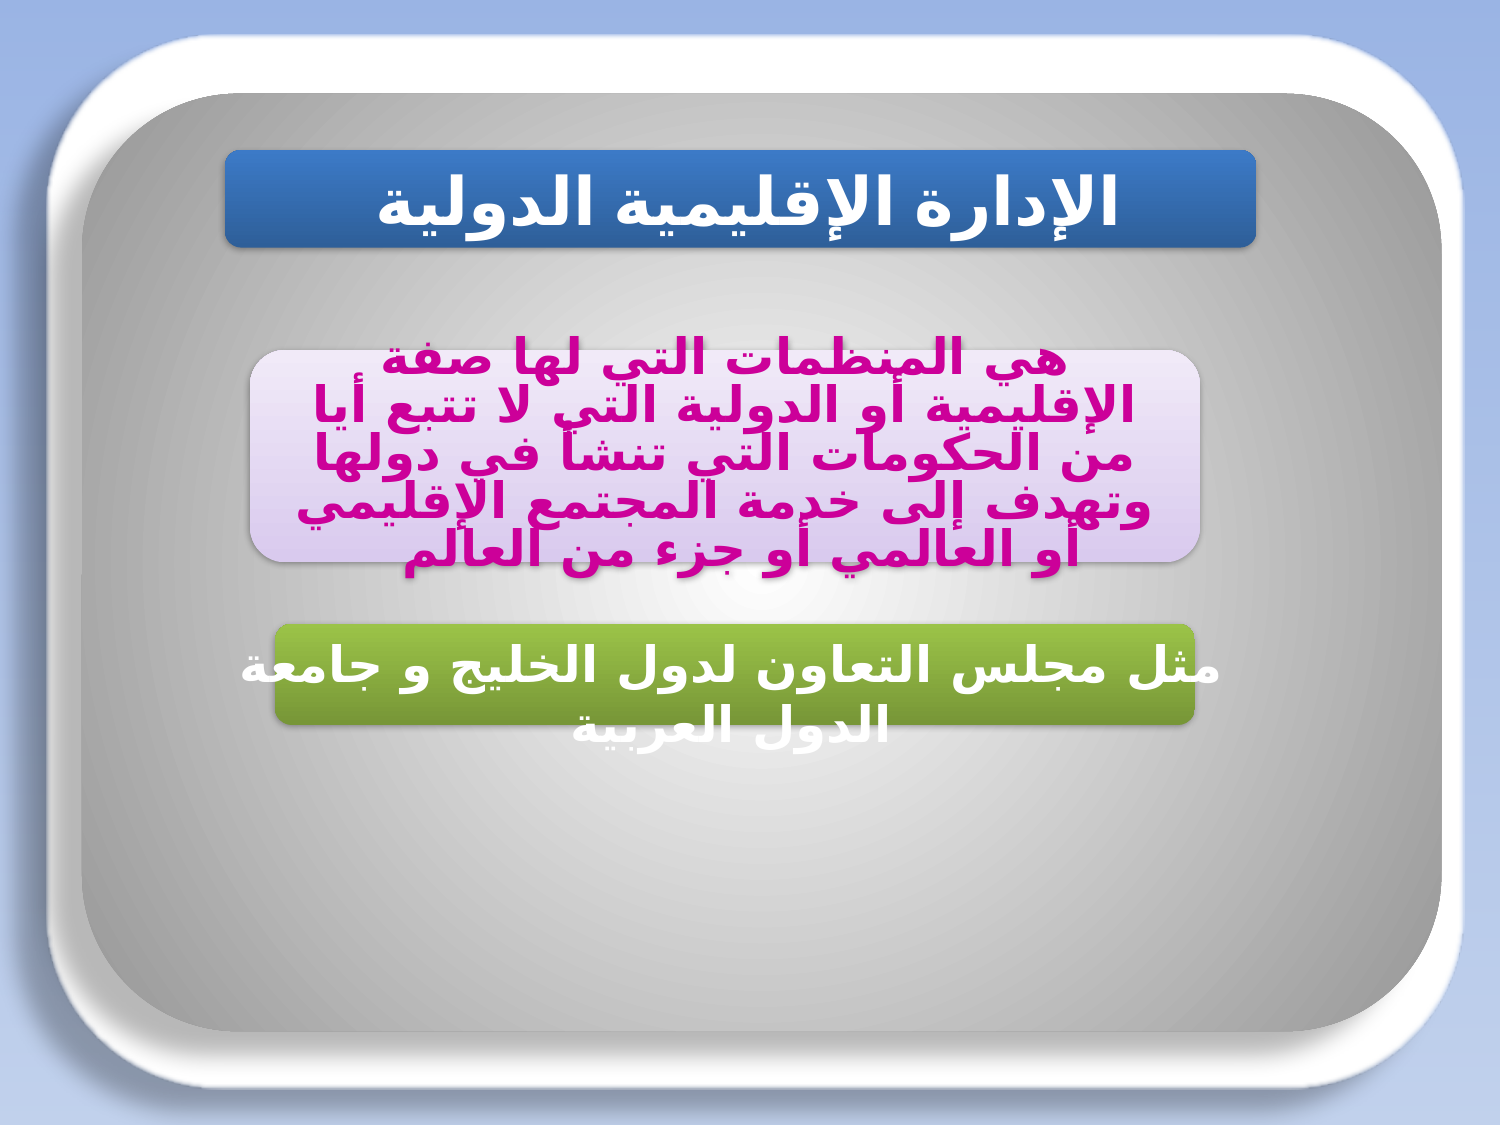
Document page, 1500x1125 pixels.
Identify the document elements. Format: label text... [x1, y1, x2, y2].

text_box [49, 34, 1468, 1089]
text_box [79, 91, 1444, 1034]
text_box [199, 623, 1263, 726]
text_box الإدارة الإقليمية الدولية [224, 149, 1257, 248]
text_box [0, 0, 1500, 1125]
text_box هي المنظمات التي لها صفة الإقليمية أو الدولية التي لا تتبع أيا من الحكومات التي تنشأ في دولها وتهدف إلى خدمة المجتمع الإقليمي أو العالمي أو جزء من العالم [249, 349, 1201, 564]
